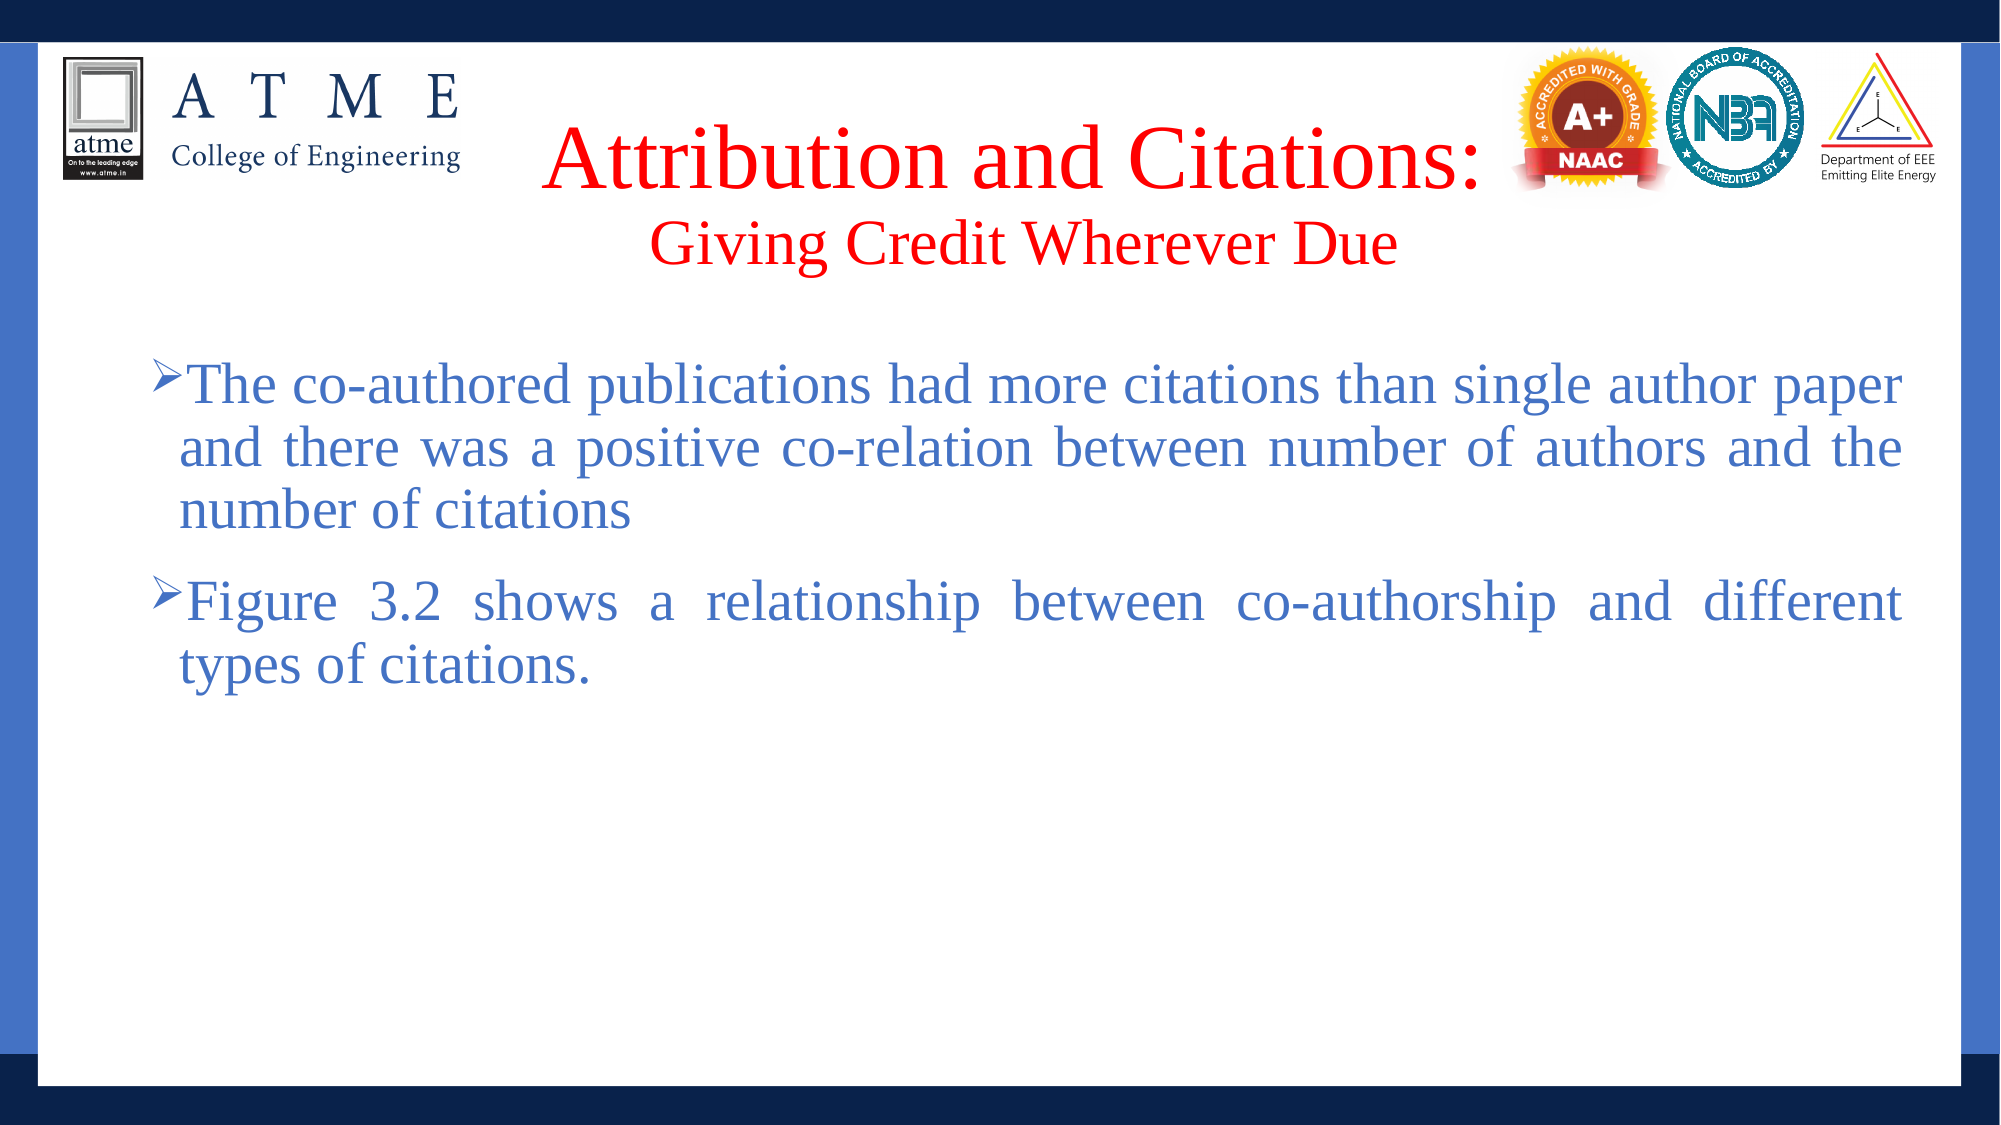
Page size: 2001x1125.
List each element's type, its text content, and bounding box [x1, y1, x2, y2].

title Attribution and Citations: Giving Credit Wherever Due [350, 99, 1700, 288]
picture [63, 57, 461, 180]
picture [0, 1054, 2000, 1125]
picture [0, 0, 2000, 43]
list The co-authored publications had more citations than single author paper and there was a positive co-relation between number of authors and the number of citations Figure 3.2 shows a relationship between co-authorship and different types of citations. [126, 345, 1919, 780]
picture [1666, 47, 1804, 188]
picture [1531, 60, 1651, 99]
picture [1815, 49, 1939, 184]
